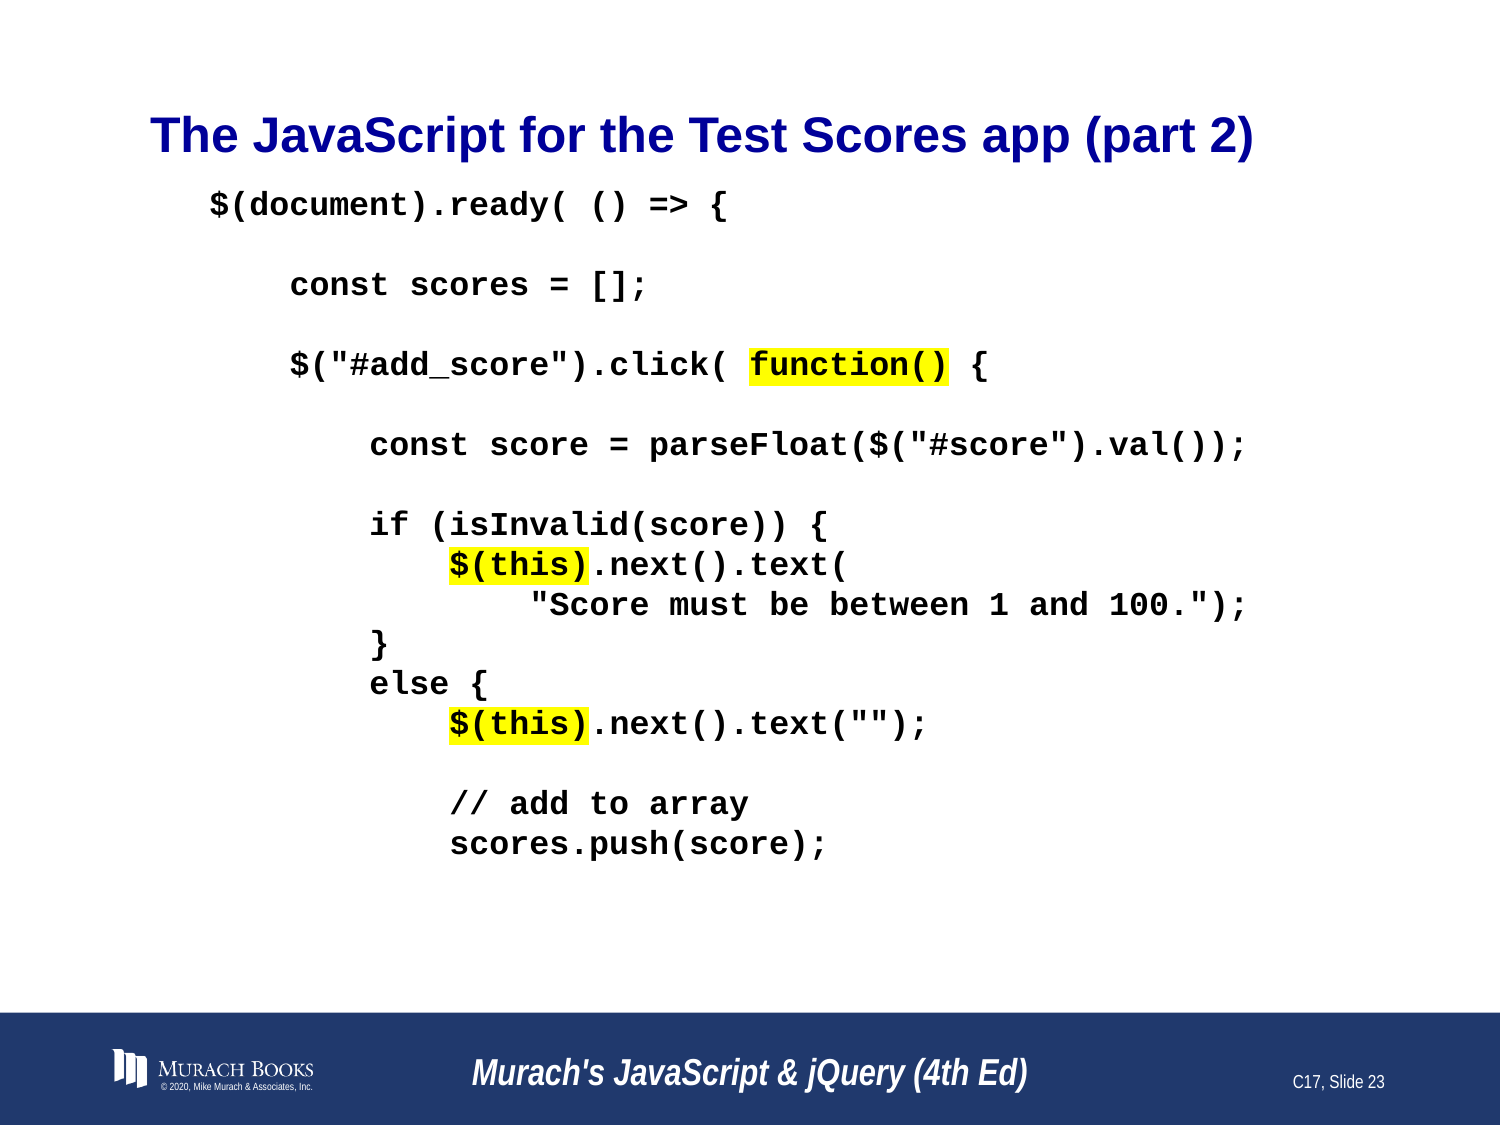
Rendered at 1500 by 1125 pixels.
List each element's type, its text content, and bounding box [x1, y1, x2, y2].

slide_number Murach's JavaScript & jQuery (4th Ed) [463, 1025, 1050, 1100]
footer © 2020, Mike Murach & Associates, Inc. [12, 1025, 463, 1100]
slide_number C17, Slide 23 [1087, 1025, 1400, 1100]
title The JavaScript for the Test Scores app (part 2) [150, 102, 1350, 164]
list $(document).ready( () => { const scores = []; $("#add_score").click( function() { const score = parseFloat($("#score").val()); if (isInvalid(score)) { $(this).next().text( "Score must be between 1 and 100."); } else { $(this).next().text(""); // add to array scores.push(score); [137, 174, 1350, 975]
